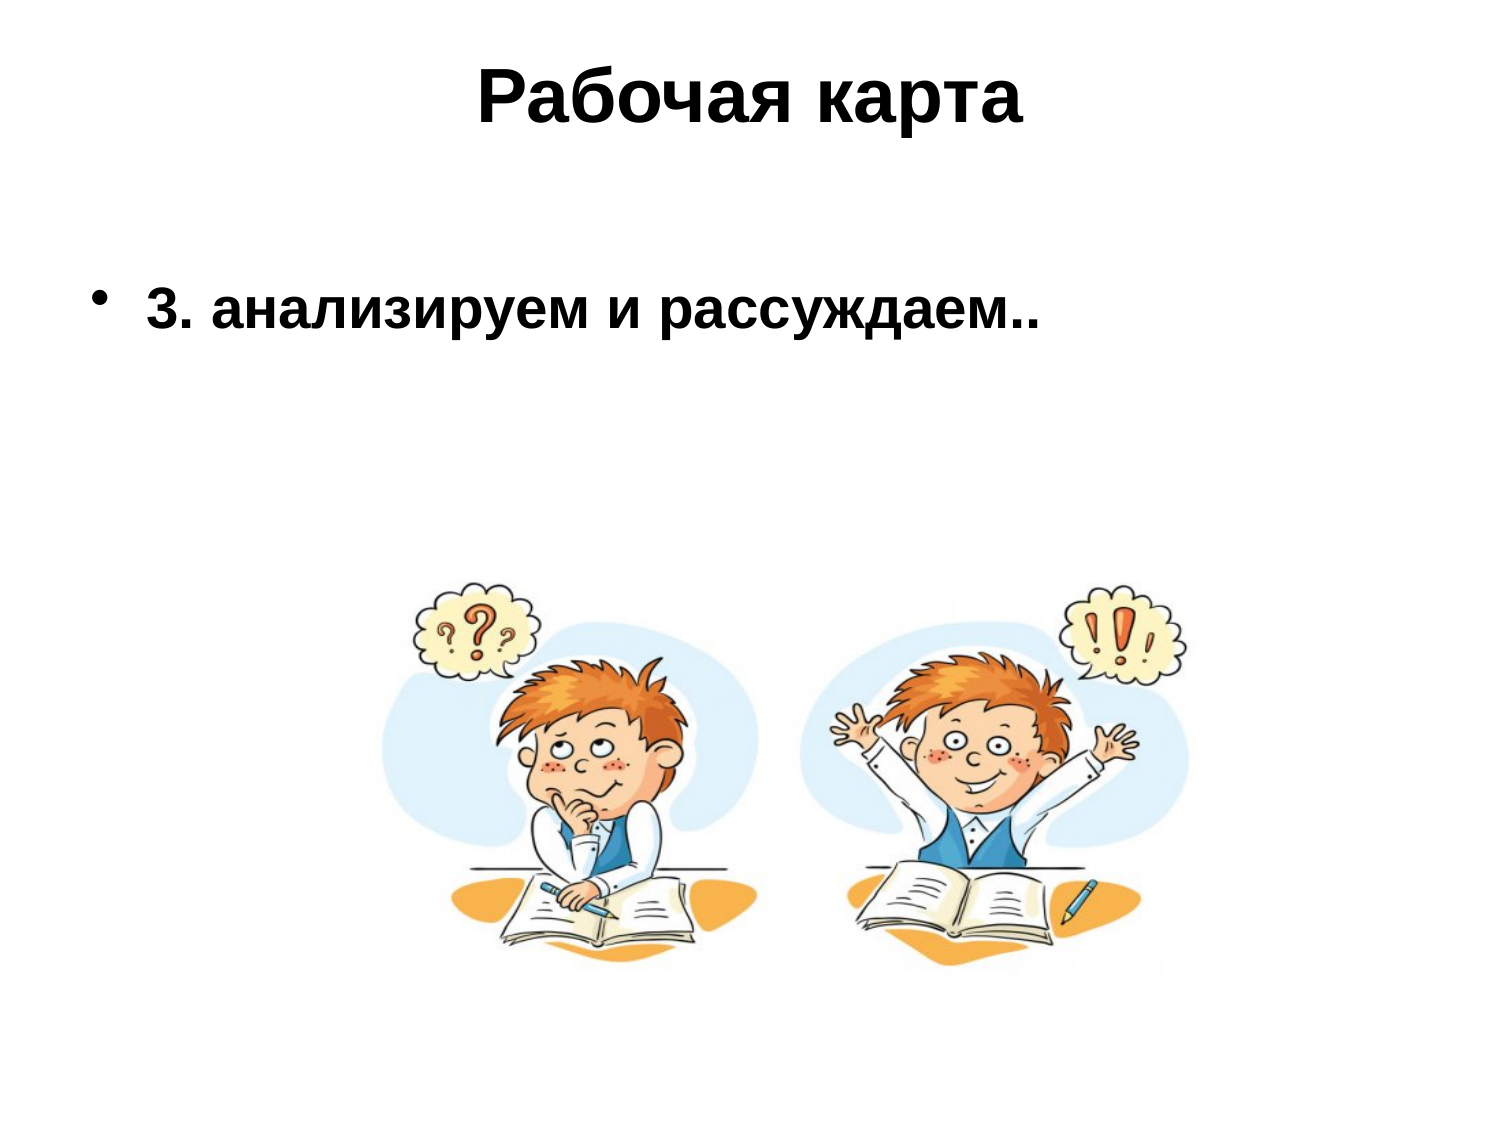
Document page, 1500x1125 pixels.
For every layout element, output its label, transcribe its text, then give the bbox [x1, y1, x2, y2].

list 3. анализируем и рассуждаем.. [75, 262, 1266, 493]
title Рабочая карта [75, 45, 1425, 233]
picture [374, 562, 1196, 985]
